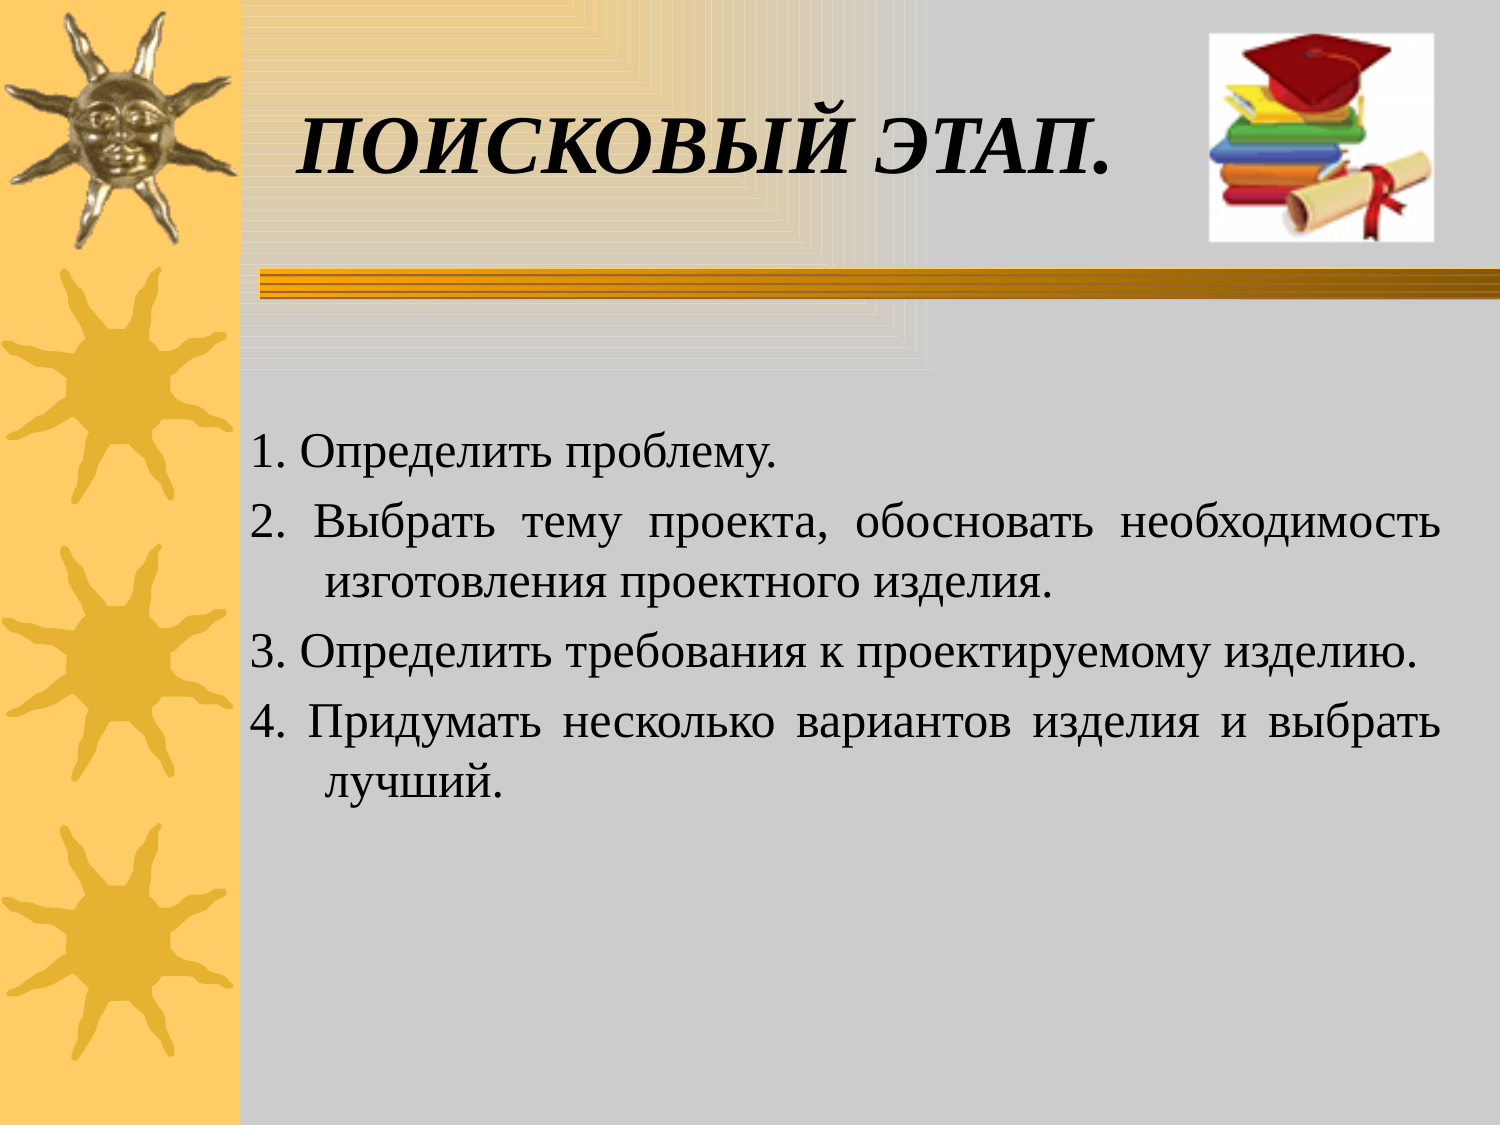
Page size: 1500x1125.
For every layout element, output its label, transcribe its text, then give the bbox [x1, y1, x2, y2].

title Поисковый этап. [280, 46, 1168, 235]
list 1. Определить проблему. 2. Выбрать тему проекта, обосновать необходимость изготовления проектного изделия. 3. Определить требования к проектируемому изделию. 4. Придумать несколько вариантов изделия и выбрать лучший. [234, 409, 1457, 903]
picture [1183, 0, 1454, 270]
picture [1, 8, 242, 254]
